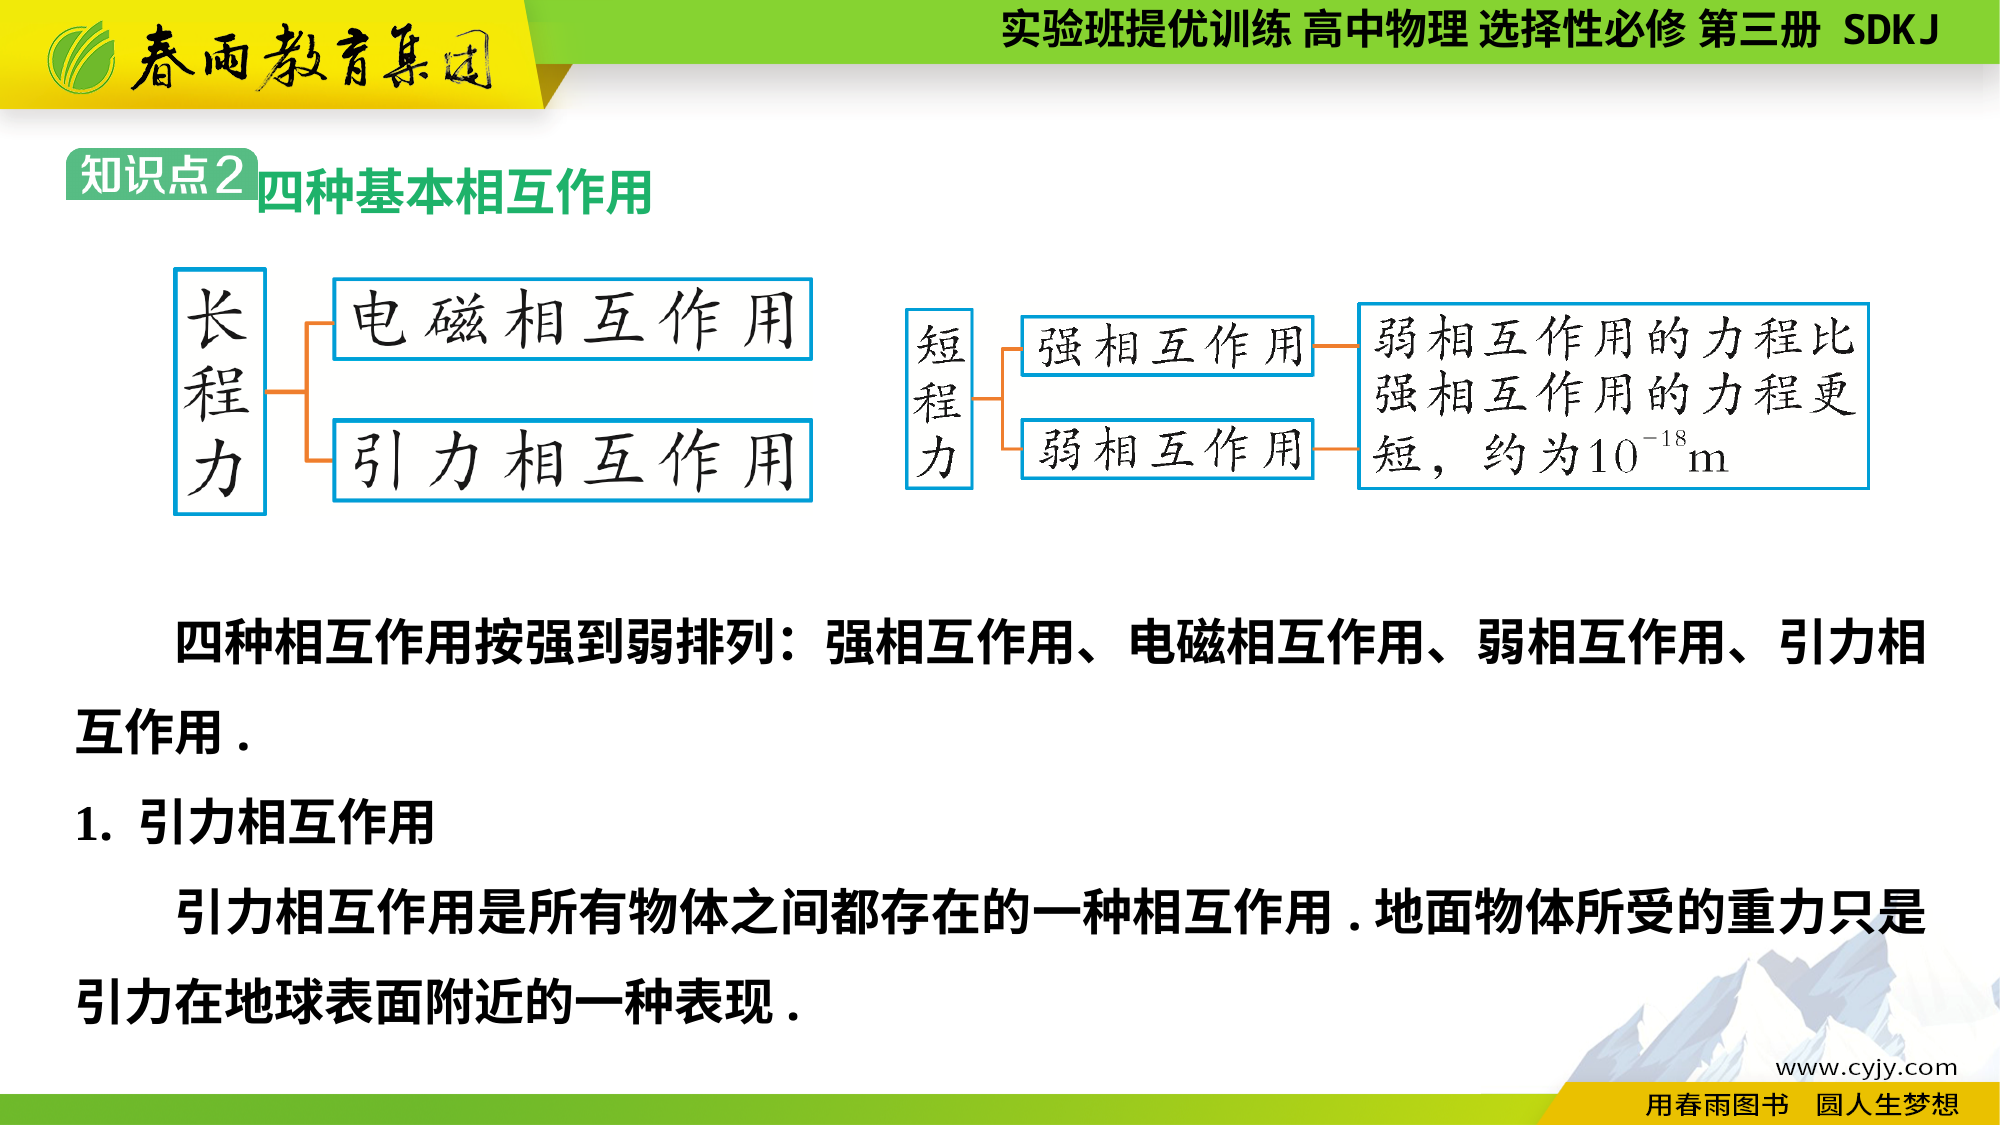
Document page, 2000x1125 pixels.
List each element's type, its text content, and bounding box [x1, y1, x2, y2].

list 四种基本相互作用 四种相互作用按强到弱排列：强相互作用、电磁相互作用、弱相互作用、引力相互作用. 1. 引力相互作用 引力相互作用是所有物体之间都存在的一种相互作用.地面物体所受的重力只是引力在地球表面附近的一种表现. [59, 122, 1944, 1047]
picture [0, 0, 2000, 1125]
